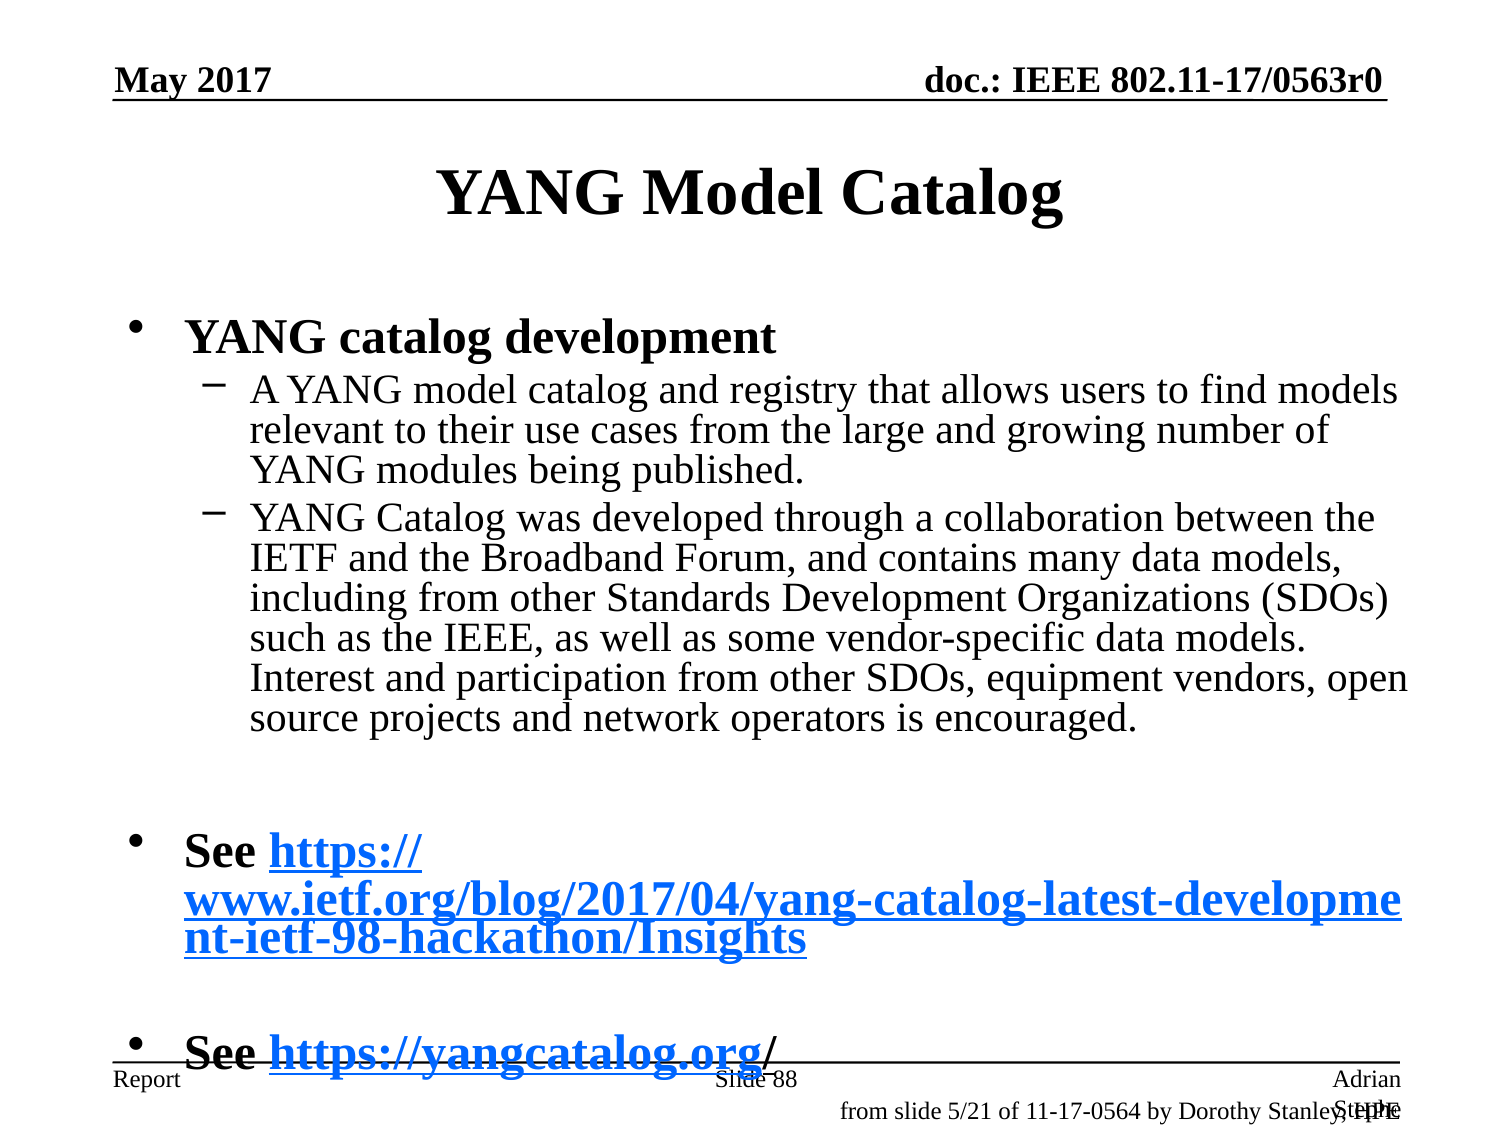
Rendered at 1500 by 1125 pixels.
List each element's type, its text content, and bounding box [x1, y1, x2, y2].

footer Adrian Stephens, Intel Corporation [1324, 1061, 1402, 1087]
list YANG catalog development A YANG model catalog and registry that allows users to find models relevant to their use cases from the large and growing number of YANG modules being published. YANG Catalog was developed through a collaboration between the IETF and the Broadband Forum, and contains many data models, including from other Standards Development Organizations (SDOs) such as the IEEE, as well as some vendor-specific data models. Interest and participation from other SDOs, equipment vendors, open source projects and network operators is encouraged. See https://www.ietf.org/blog/2017/04/yang-catalog-latest-development-ietf-98-hackathon/Insights See https://yangcatalog.org/ [112, 275, 1425, 1055]
slide_number Slide 88 [711, 1061, 801, 1087]
text_box from slide 5/21 of 11-17-0564 by Dorothy Stanley, HPE [343, 1087, 1417, 1125]
title YANG Model Catalog [112, 99, 1388, 275]
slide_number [114, 54, 374, 101]
